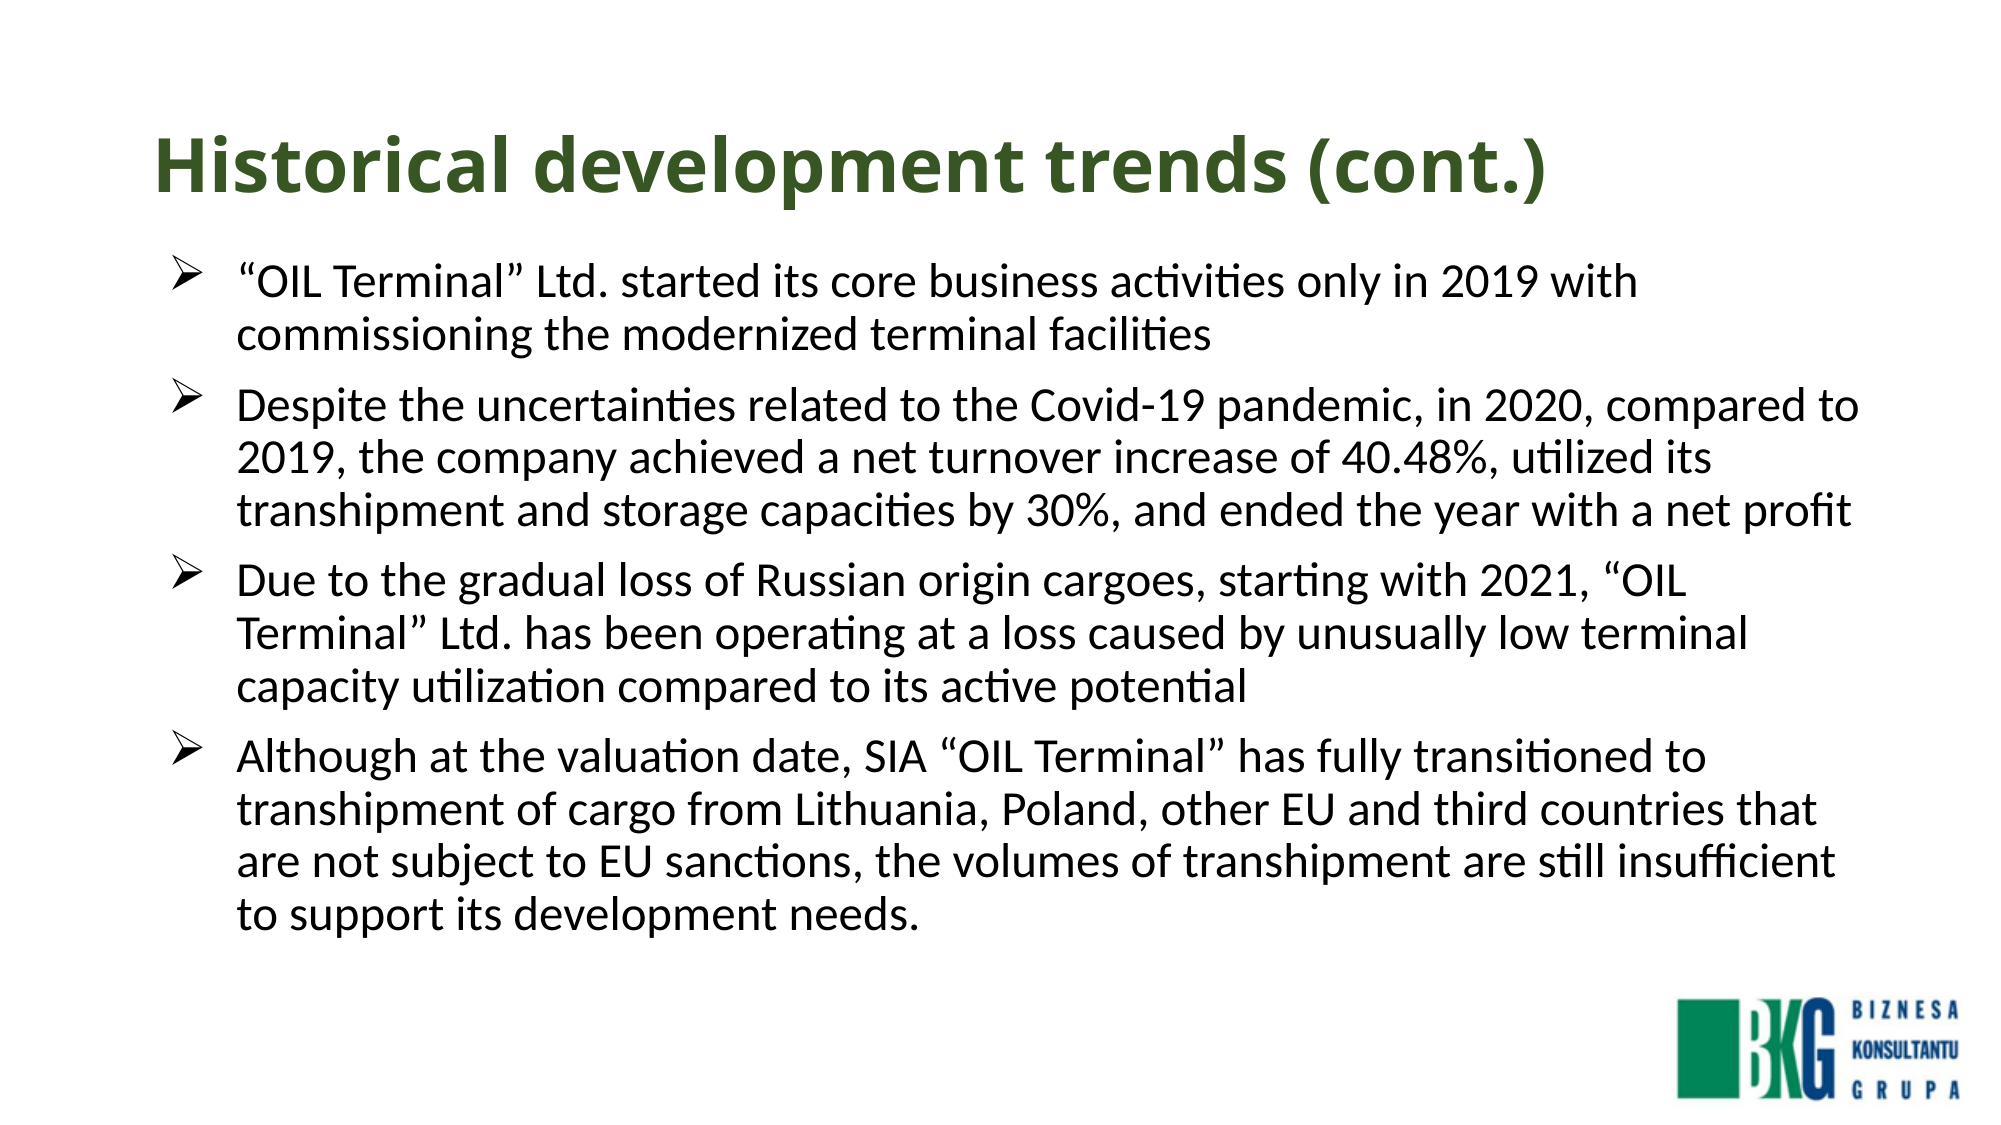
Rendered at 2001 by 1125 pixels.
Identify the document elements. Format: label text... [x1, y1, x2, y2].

title Historical development trends (cont.) [137, 59, 1863, 278]
list “OIL Terminal” Ltd. started its core business activities only in 2019 with commissioning the modernized terminal facilities Despite the uncertainties related to the Covid-19 pandemic, in 2020, compared to 2019, the company achieved a net turnover increase of 40.48%, utilized its transhipment and storage capacities by 30%, and ended the year with a net profit Due to the gradual loss of Russian origin cargoes, starting with 2021, “OIL Terminal” Ltd. has been operating at a loss caused by unusually low terminal capacity utilization compared to its active potential Although at the valuation date, SIA “OIL Terminal” has fully transitioned to transhipment of cargo from Lithuania, Poland, other EU and third countries that are not subject to EU sanctions, the volumes of transhipment are still insufficient to support its development needs. [153, 248, 1879, 963]
picture [1667, 993, 1966, 1108]
